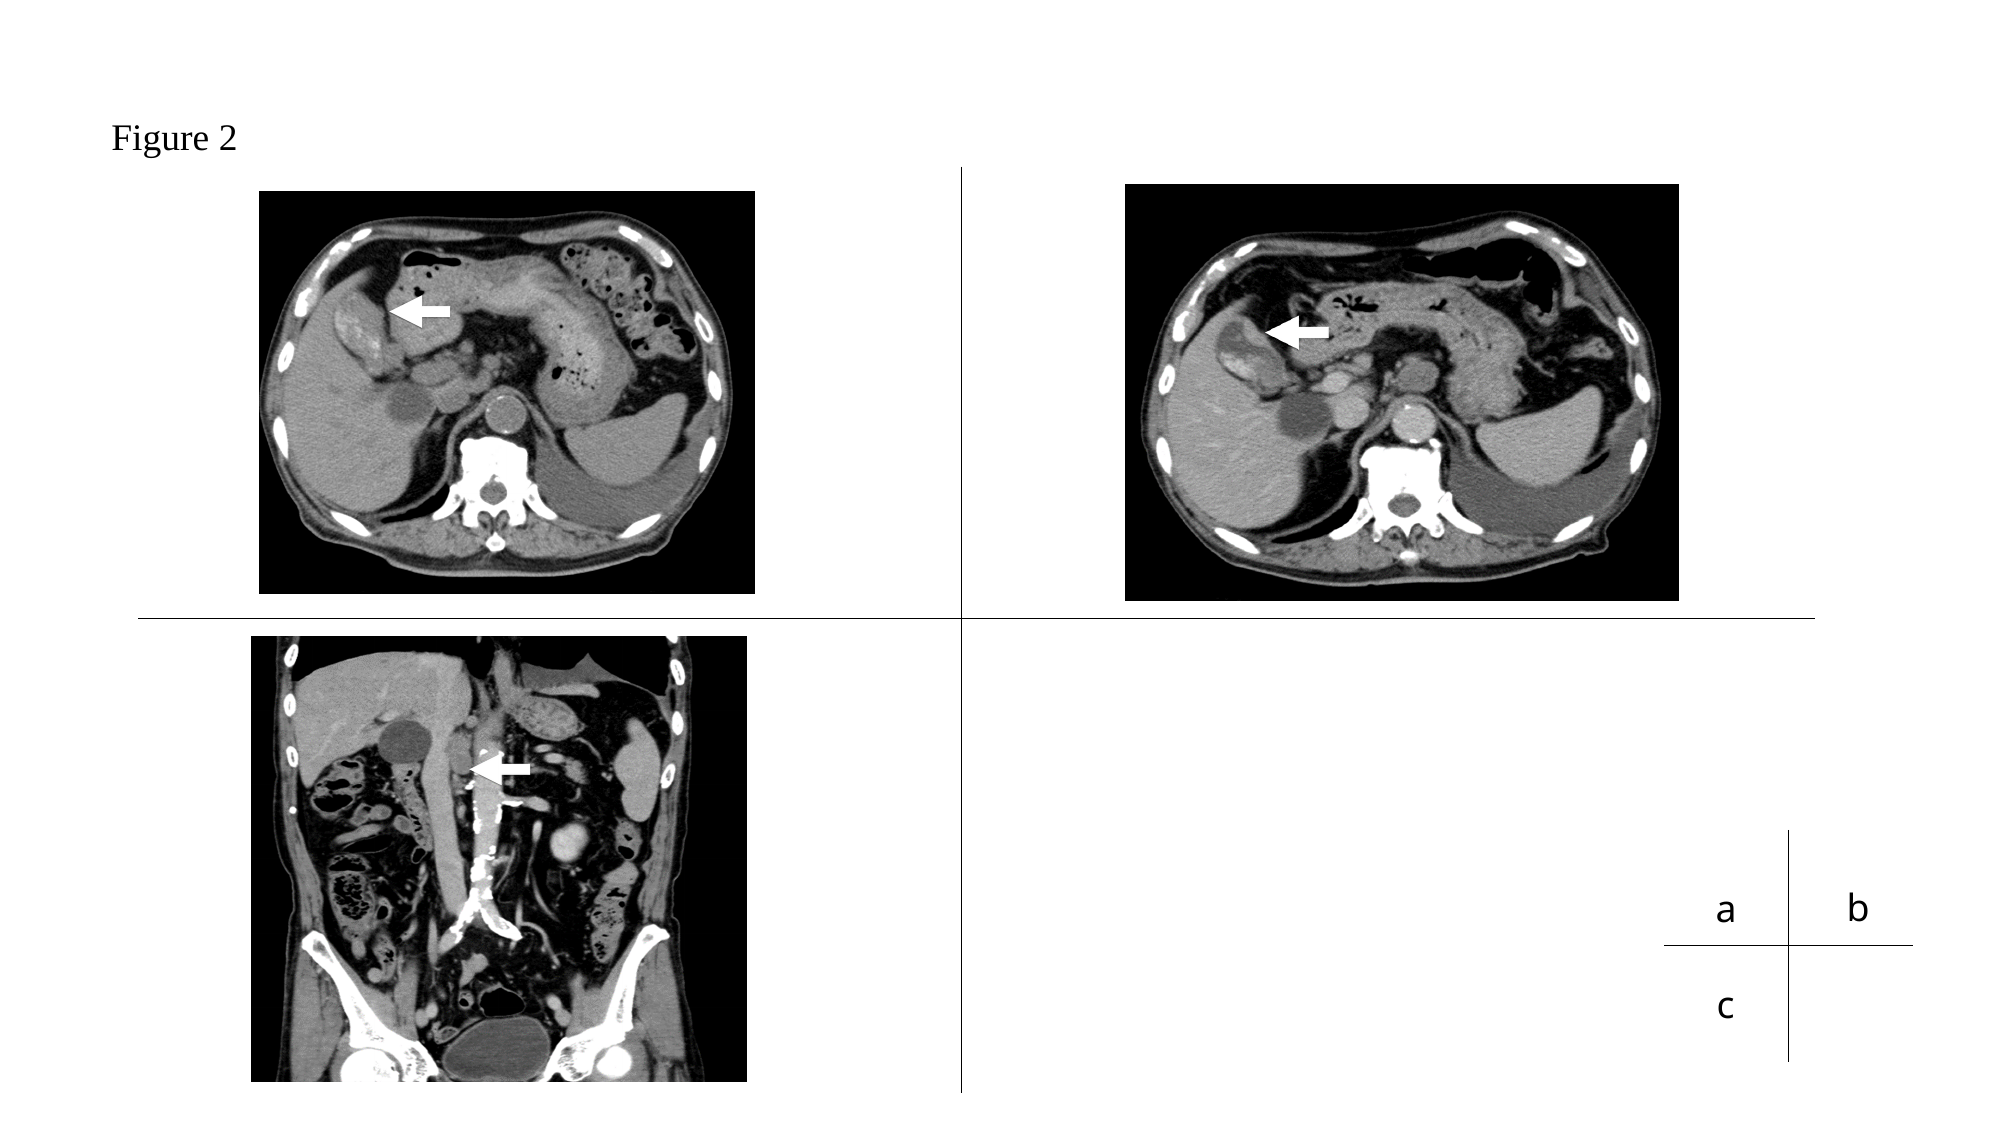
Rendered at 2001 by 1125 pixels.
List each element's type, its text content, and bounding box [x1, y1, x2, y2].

text_box Figure 2 [96, 105, 270, 166]
picture [251, 636, 747, 1082]
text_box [138, 166, 1815, 1094]
text_box b [1831, 876, 1891, 937]
picture [259, 191, 755, 594]
picture [1124, 184, 1679, 601]
